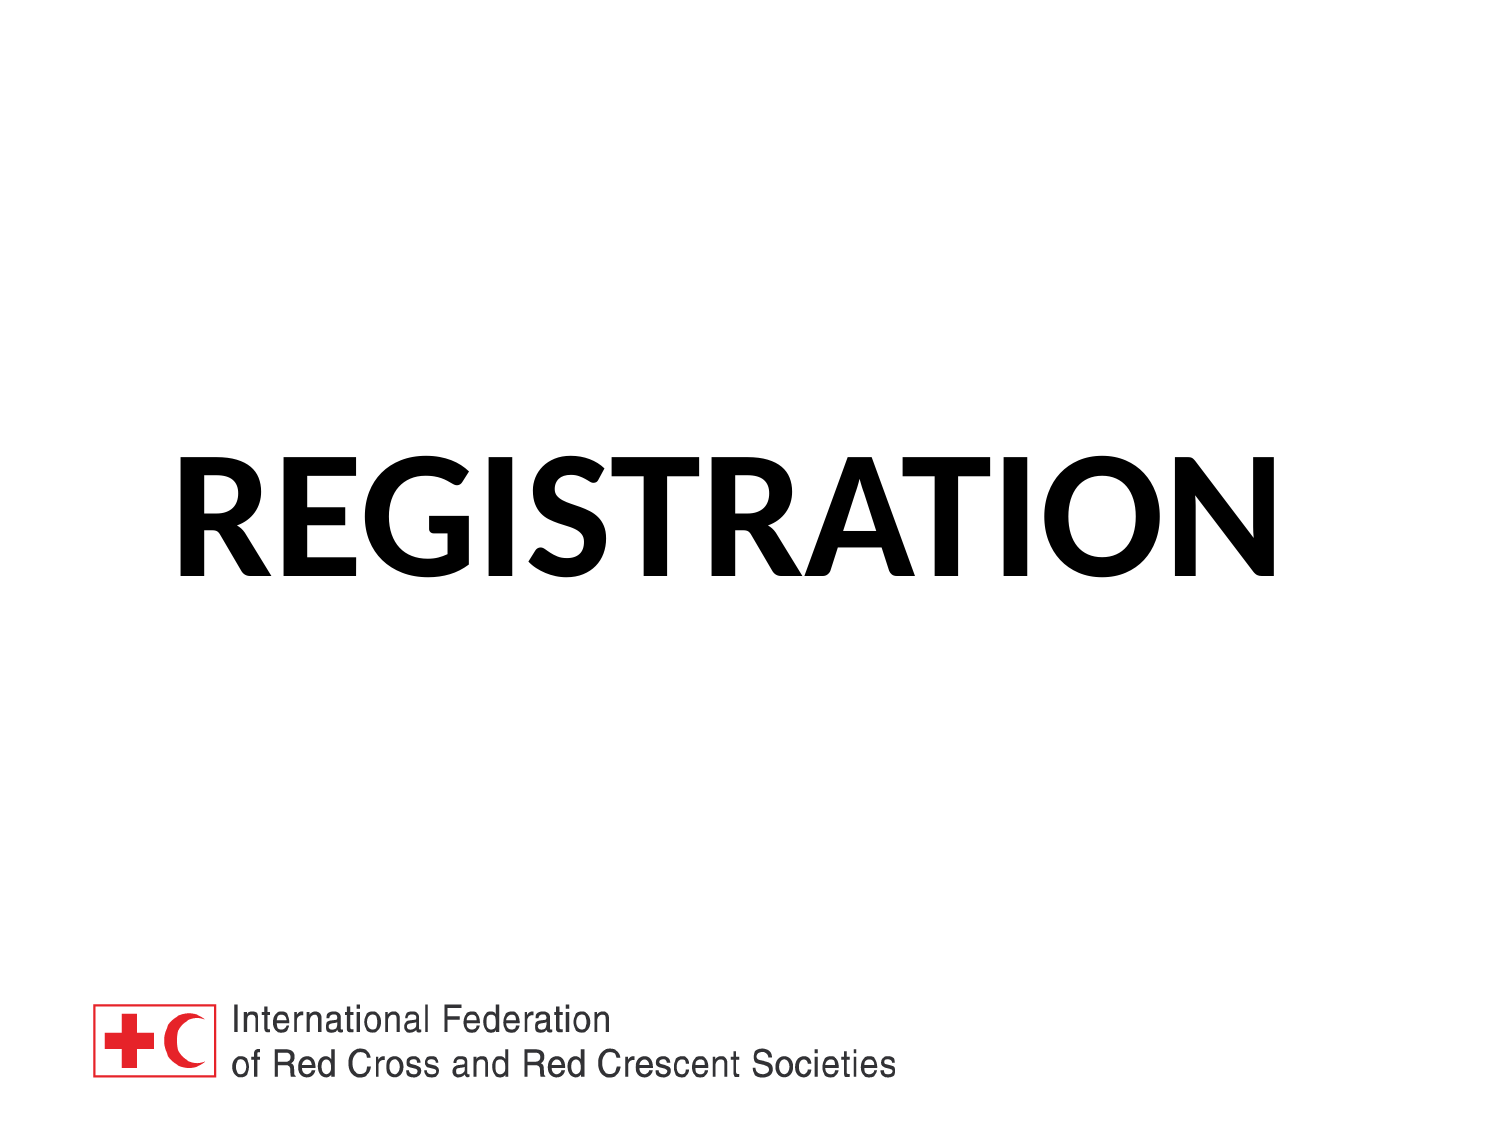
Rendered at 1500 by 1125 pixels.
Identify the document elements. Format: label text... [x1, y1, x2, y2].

picture [88, 999, 904, 1083]
title REGISTRATION [53, 349, 1404, 538]
